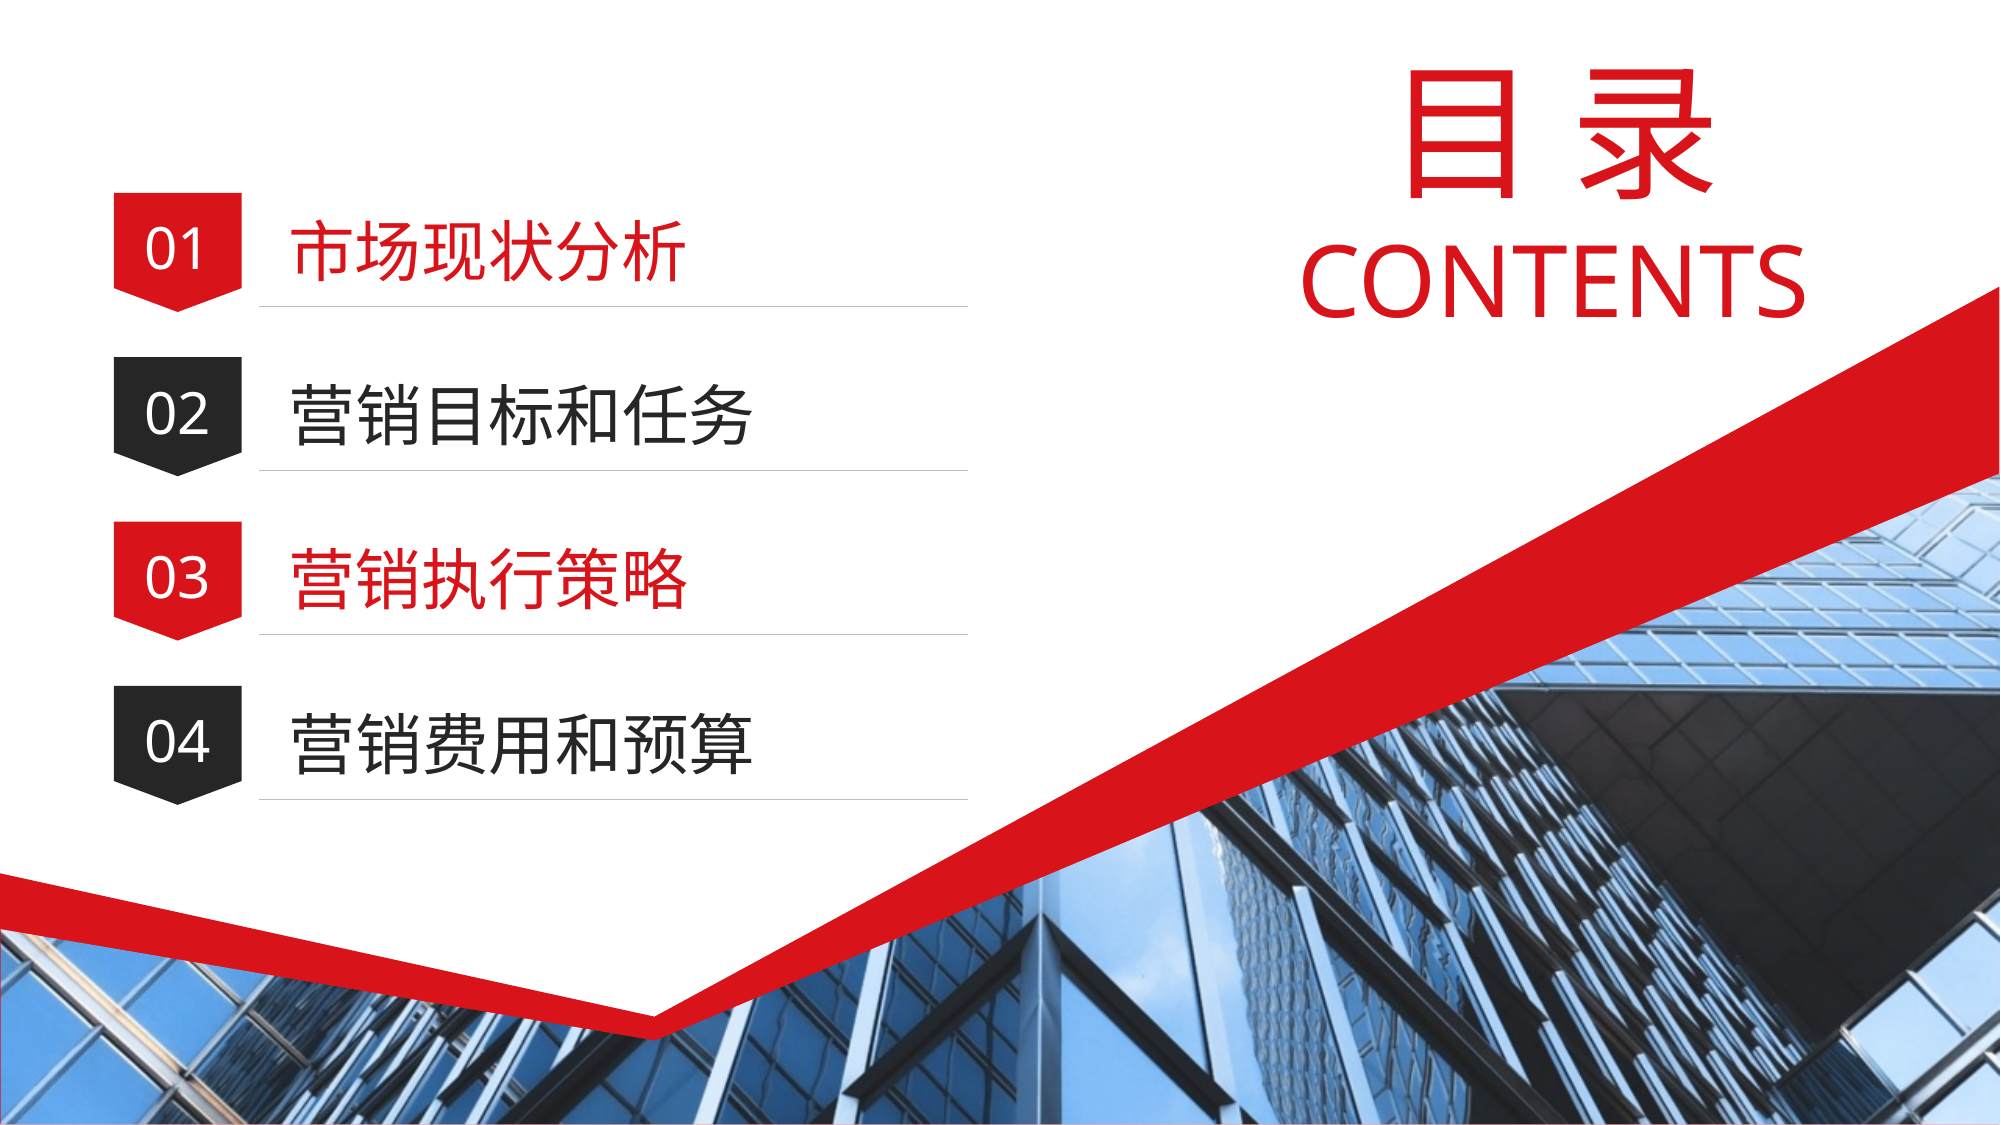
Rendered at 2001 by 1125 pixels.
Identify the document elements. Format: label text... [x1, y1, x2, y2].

text_box 01 [113, 192, 242, 312]
text_box [0, 473, 2000, 1125]
text_box 目 录 CONTENTS [1282, 29, 1826, 345]
text_box 市场现状分析 [273, 202, 704, 297]
text_box 营销目标和任务 [273, 366, 771, 462]
text_box 04 [113, 685, 242, 805]
text_box 02 [113, 357, 242, 477]
text_box 营销费用和预算 [273, 695, 771, 790]
text_box [0, 286, 2000, 1040]
text_box 营销执行策略 [273, 530, 704, 626]
text_box 03 [113, 521, 242, 641]
